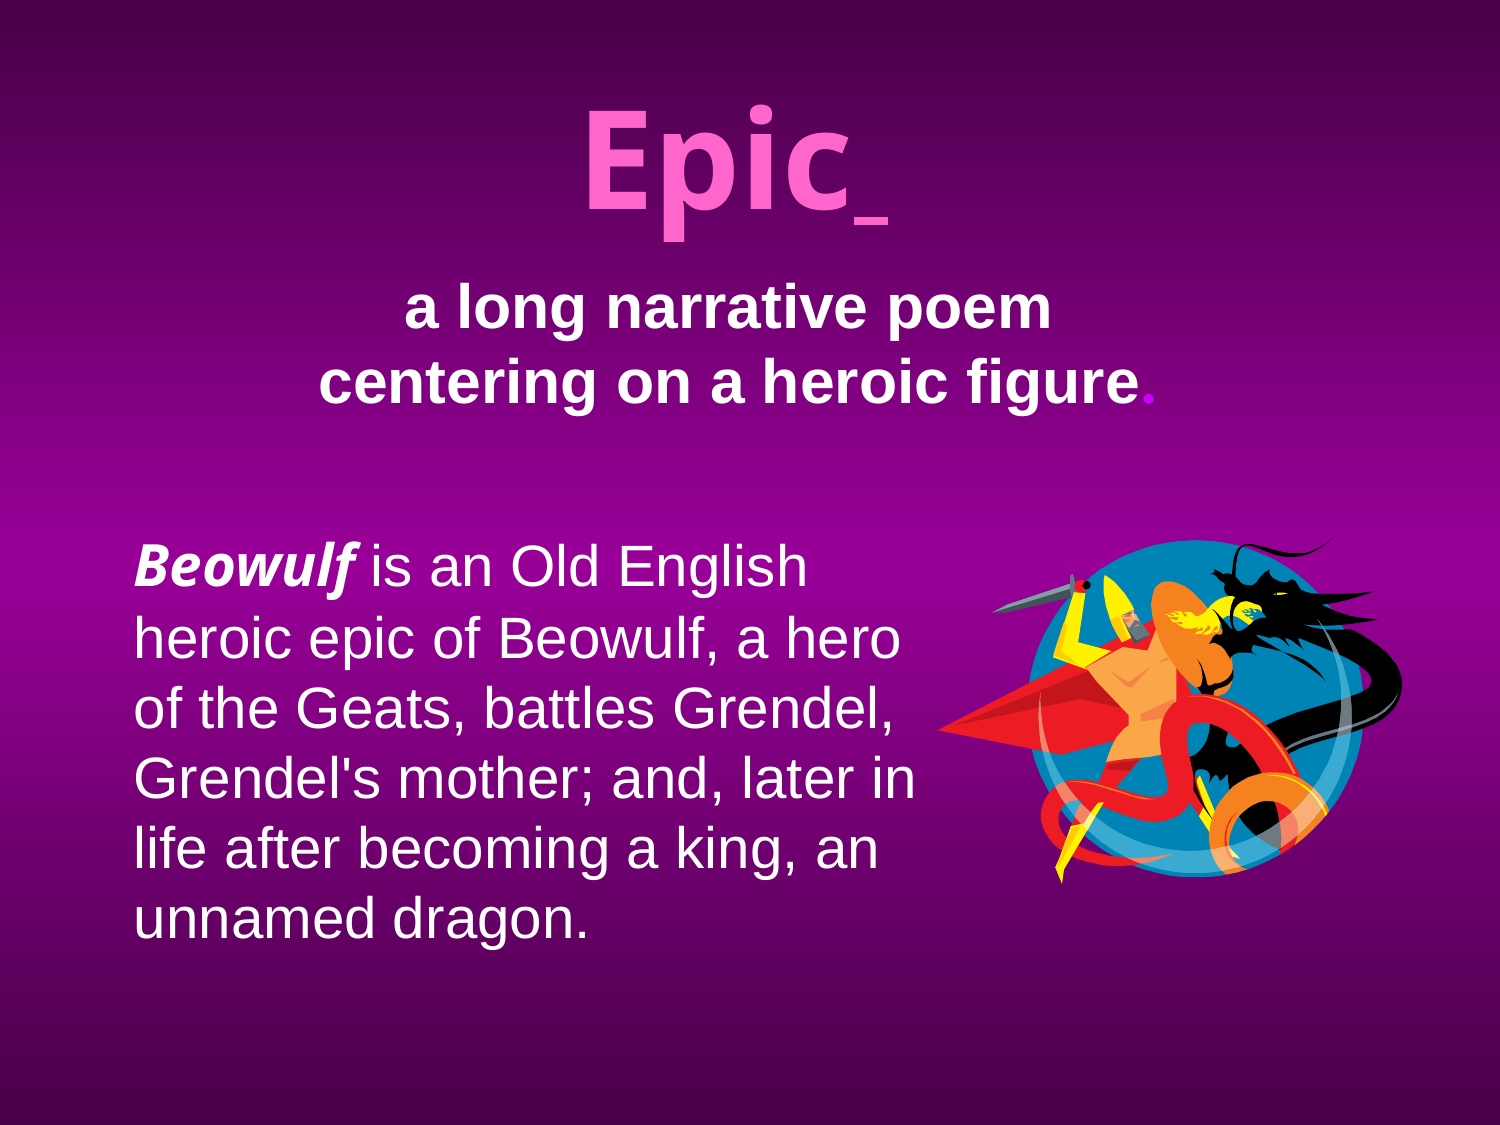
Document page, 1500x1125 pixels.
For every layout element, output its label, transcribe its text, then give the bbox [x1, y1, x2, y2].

picture [937, 537, 1403, 885]
list Beowulf is an Old English heroic epic of Beowulf, a hero of the Geats, battles Grendel, Grendel's mother; and, later in life after becoming a king, an unnamed dragon. [62, 512, 976, 998]
text_box Epic [362, 24, 1113, 245]
title a long narrative poem centering on a heroic figure. [93, 246, 1382, 435]
